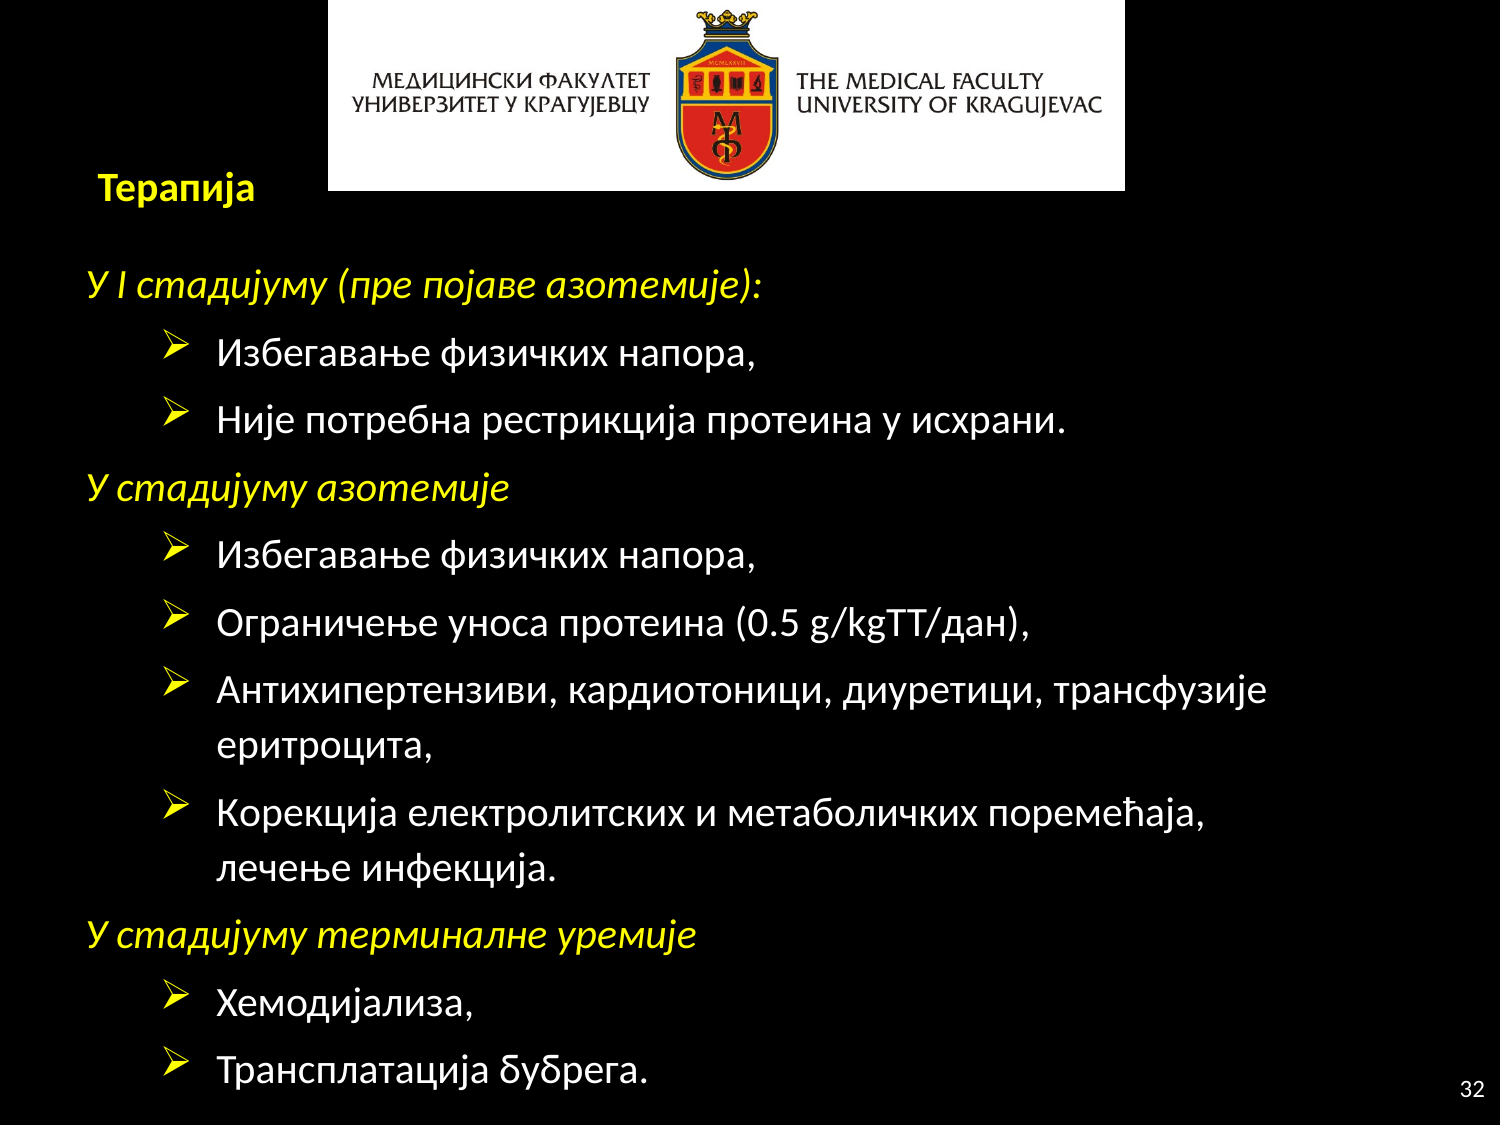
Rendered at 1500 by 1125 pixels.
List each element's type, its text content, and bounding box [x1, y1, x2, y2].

text_box У I стадијуму (пре појаве азотемије): Избегавање физичких напора, Није потребна рестрикција протеина у исхрани. У стадијуму азотемије Избегавање физичких напора, Ограничење уноса протеина (0.5 g/kgTT/дан), Антихипертензиви, кардиотоници, диуретици, трансфузије еритроцита, Корекција електролитских и метаболичких поремећаја, лечење инфекција. У стадијуму терминалне уремије Хемодијализа, Трансплатација бубрега. [70, 244, 1321, 1100]
text_box Терапија [82, 152, 271, 218]
picture [328, 0, 1125, 191]
slide_number 32 [1187, 1050, 1500, 1125]
